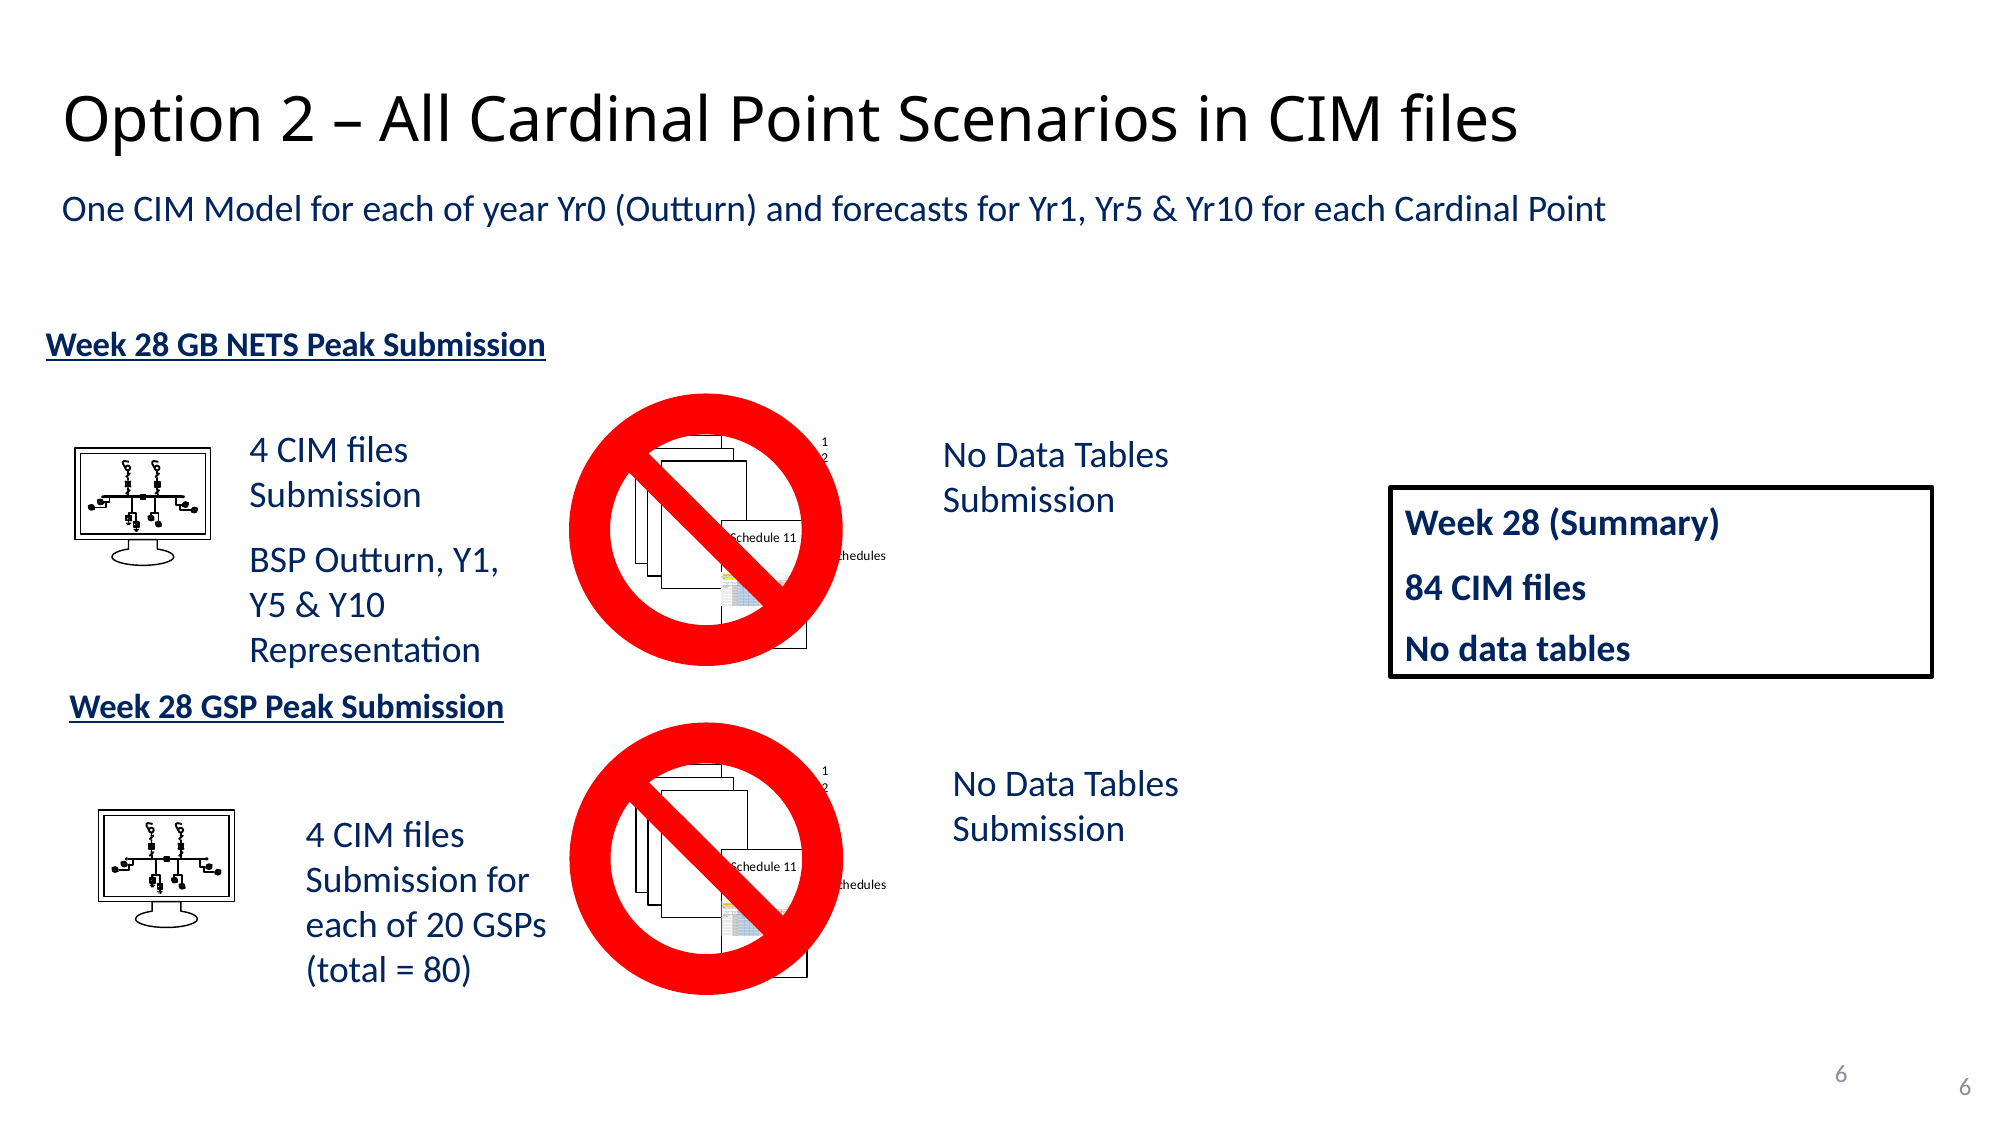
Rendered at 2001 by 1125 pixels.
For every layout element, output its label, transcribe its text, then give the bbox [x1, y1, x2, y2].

text_box One CIM Model for each of year Yr0 (Outturn) and forecasts for Yr1, Yr5 & Yr10 for each Cardinal Point [47, 169, 1638, 263]
picture [72, 436, 212, 576]
text_box 4 CIM files Submission for each of 20 GSPs (total = 80) [290, 794, 560, 1006]
text_box 6 [1793, 1055, 1987, 1116]
slide_number 6 [1412, 1042, 1863, 1103]
text_box 4 CIM files Submission BSP Outturn, Y1, Y5 & Y10 Representation [234, 410, 566, 627]
title Option 2 – All Cardinal Point Scenarios in CIM files [47, 12, 1773, 231]
text_box No Data Tables Submission [928, 414, 1281, 668]
picture [566, 719, 903, 997]
text_box Week 28 GSP Peak Submission [54, 669, 634, 740]
picture [95, 799, 236, 938]
picture [566, 390, 902, 668]
text_box Week 28 (Summary) 84 CIM files No data tables [1390, 487, 1933, 677]
text_box Week 28 GB NETS Peak Submission [30, 306, 610, 378]
text_box No Data Tables Submission [937, 743, 1291, 997]
